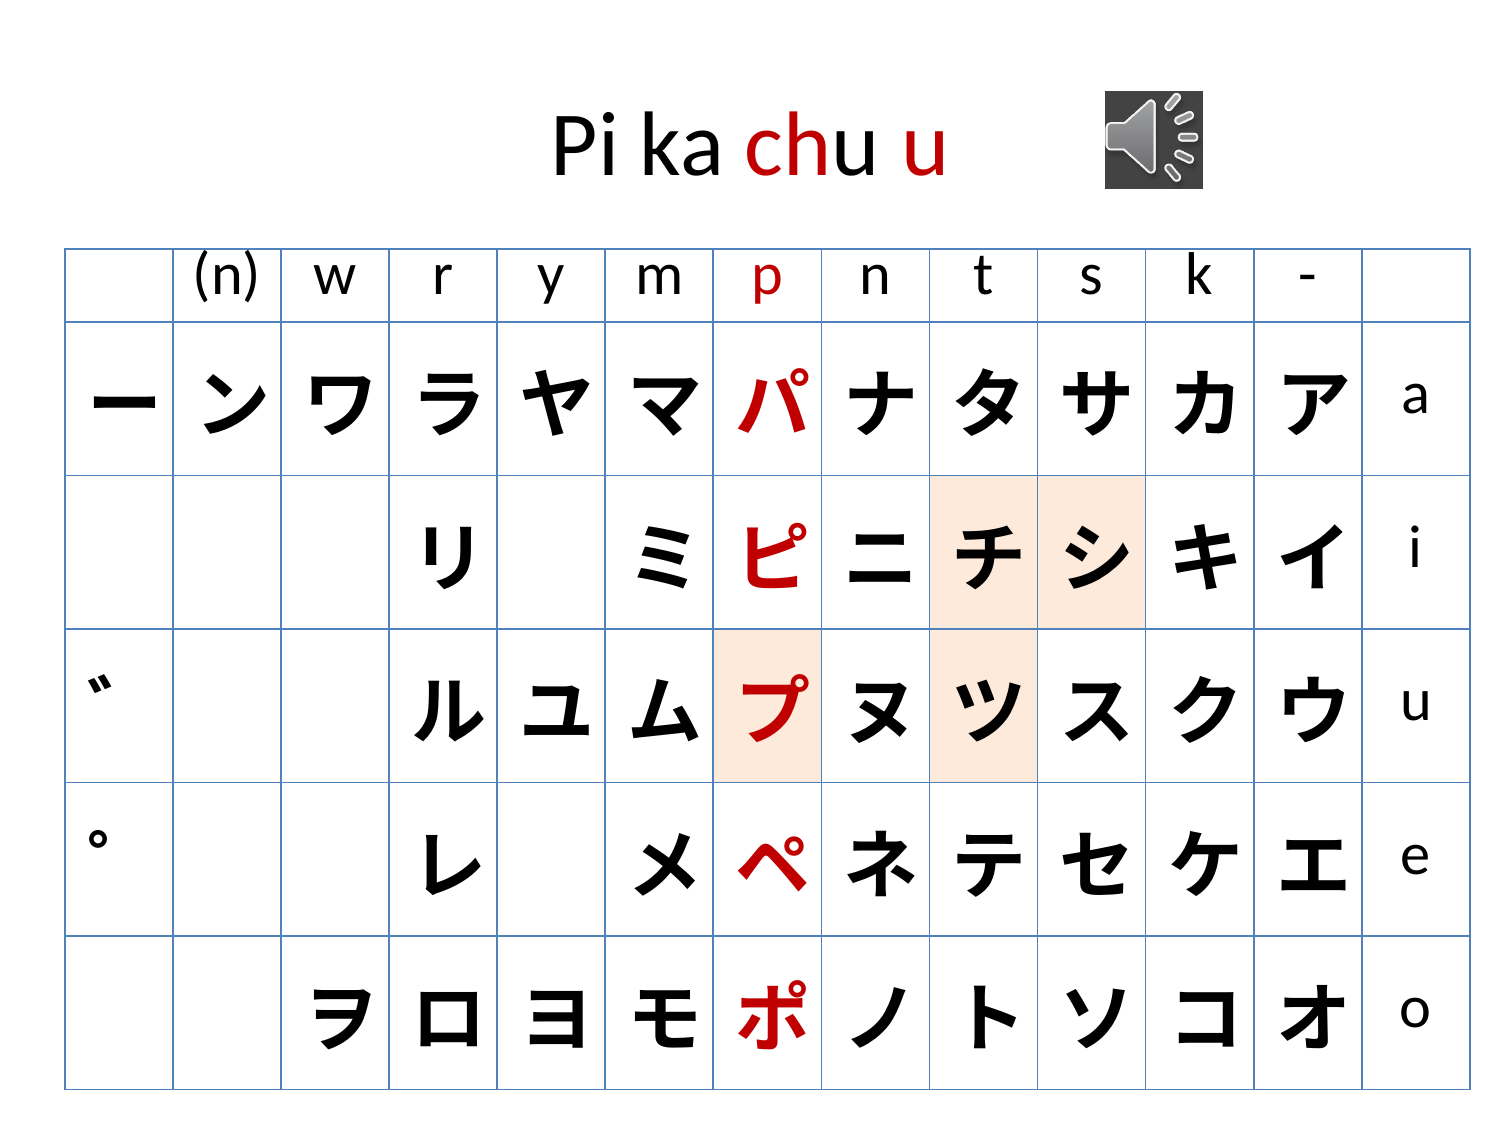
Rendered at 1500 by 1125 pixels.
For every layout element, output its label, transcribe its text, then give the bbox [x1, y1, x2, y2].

table_cell ゜ [66, 783, 172, 935]
table_cell [498, 476, 604, 628]
table_cell [282, 476, 388, 628]
table_header k [1146, 250, 1253, 321]
table_cell ス [1038, 630, 1145, 782]
table_cell イ [1255, 476, 1361, 628]
table_cell プ [714, 630, 821, 782]
table_header [66, 250, 172, 321]
table_cell [174, 630, 280, 782]
table_cell ア [1255, 323, 1361, 475]
table_header [1363, 250, 1469, 321]
table_cell パ [714, 323, 821, 475]
table_cell o [1363, 937, 1469, 1089]
table_cell ポ [714, 937, 821, 1089]
table_header t [930, 250, 1037, 321]
table_cell ケ [1146, 783, 1253, 935]
table_cell セ [1038, 783, 1145, 935]
table_cell [174, 937, 280, 1089]
table_cell i [1363, 476, 1469, 628]
table_header (n) [174, 250, 280, 321]
table_cell e [1363, 783, 1469, 935]
table_cell エ [1255, 783, 1361, 935]
table_cell キ [1146, 476, 1253, 628]
table_cell タ [930, 323, 1037, 475]
table_cell ル [390, 630, 496, 782]
table_cell [282, 630, 388, 782]
table_cell マ [606, 323, 712, 475]
table_cell サ [1038, 323, 1145, 475]
table_cell ネ [822, 783, 929, 935]
table_cell モ [606, 937, 712, 1089]
table_cell ツ [930, 630, 1037, 782]
table_cell リ [390, 476, 496, 628]
table_cell [66, 937, 172, 1089]
table_header y [498, 250, 604, 321]
table_header n [822, 250, 929, 321]
table_cell オ [1255, 937, 1361, 1089]
table_cell ム [606, 630, 712, 782]
table_cell ペ [714, 783, 821, 935]
table_cell コ [1146, 937, 1253, 1089]
table_header - [1255, 250, 1361, 321]
table_cell ロ [390, 937, 496, 1089]
table_cell メ [606, 783, 712, 935]
table_cell u [1363, 630, 1469, 782]
table_cell ー [66, 323, 172, 475]
table_header r [390, 250, 496, 321]
table_cell ピ [714, 476, 821, 628]
table_cell レ [390, 783, 496, 935]
table_cell [498, 783, 604, 935]
table_cell [174, 476, 280, 628]
table_header s [1038, 250, 1145, 321]
table_cell [282, 783, 388, 935]
table_cell ニ [822, 476, 929, 628]
table_cell ヲ [282, 937, 388, 1089]
table_cell ワ [282, 323, 388, 475]
title Pi ka chu u [75, 45, 1425, 233]
table_cell ン [174, 323, 280, 475]
table_cell [174, 783, 280, 935]
table_cell ト [930, 937, 1037, 1089]
table_cell ユ [498, 630, 604, 782]
table_cell a [1363, 323, 1469, 475]
table_cell カ [1146, 323, 1253, 475]
table_cell ヨ [498, 937, 604, 1089]
table_cell ゛ [66, 630, 172, 782]
table_cell ソ [1038, 937, 1145, 1089]
table_cell ク [1146, 630, 1253, 782]
table_header w [282, 250, 388, 321]
table_cell ウ [1255, 630, 1361, 782]
picture [1104, 89, 1205, 191]
table_cell ラ [390, 323, 496, 475]
table_cell チ [930, 476, 1037, 628]
table_cell ミ [606, 476, 712, 628]
table_cell ヤ [498, 323, 604, 475]
table_header p [714, 250, 821, 321]
table_cell シ [1038, 476, 1145, 628]
table_cell [66, 476, 172, 628]
table_cell ヌ [822, 630, 929, 782]
table_cell ナ [822, 323, 929, 475]
table_cell テ [930, 783, 1037, 935]
table_header m [606, 250, 712, 321]
table_cell ノ [822, 937, 929, 1089]
